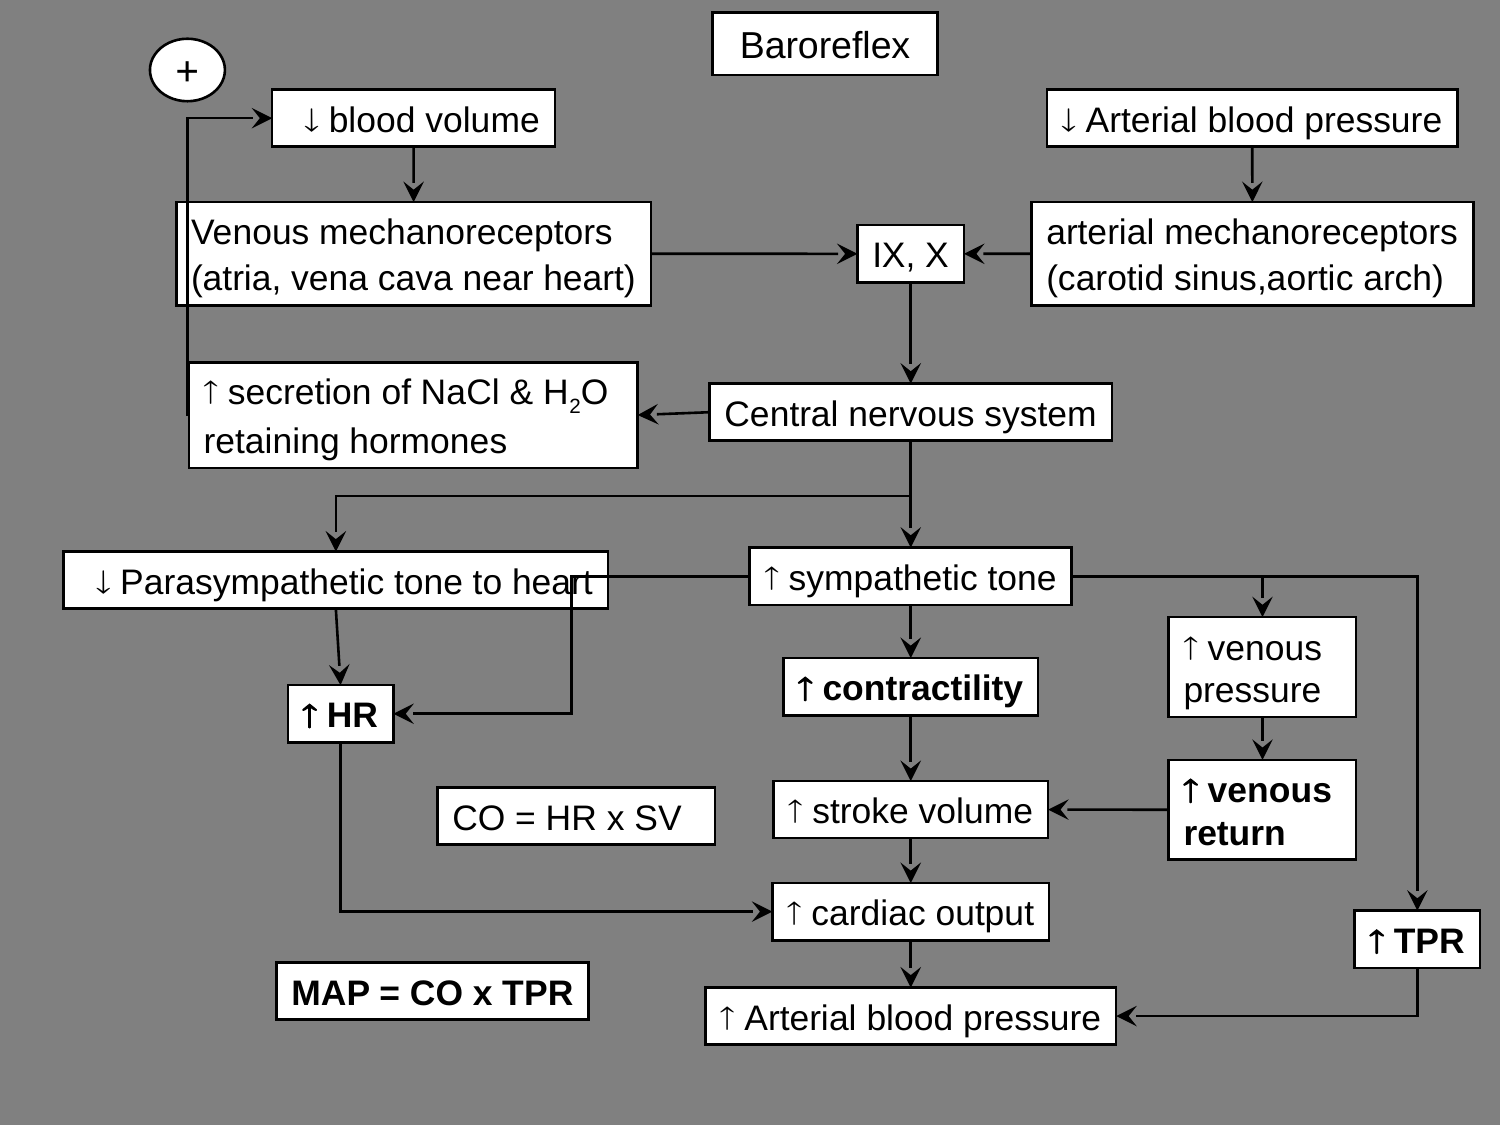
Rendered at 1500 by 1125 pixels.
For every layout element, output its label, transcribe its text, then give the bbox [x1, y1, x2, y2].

title Baroreflex [711, 11, 939, 35]
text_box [62, 37, 1486, 1048]
